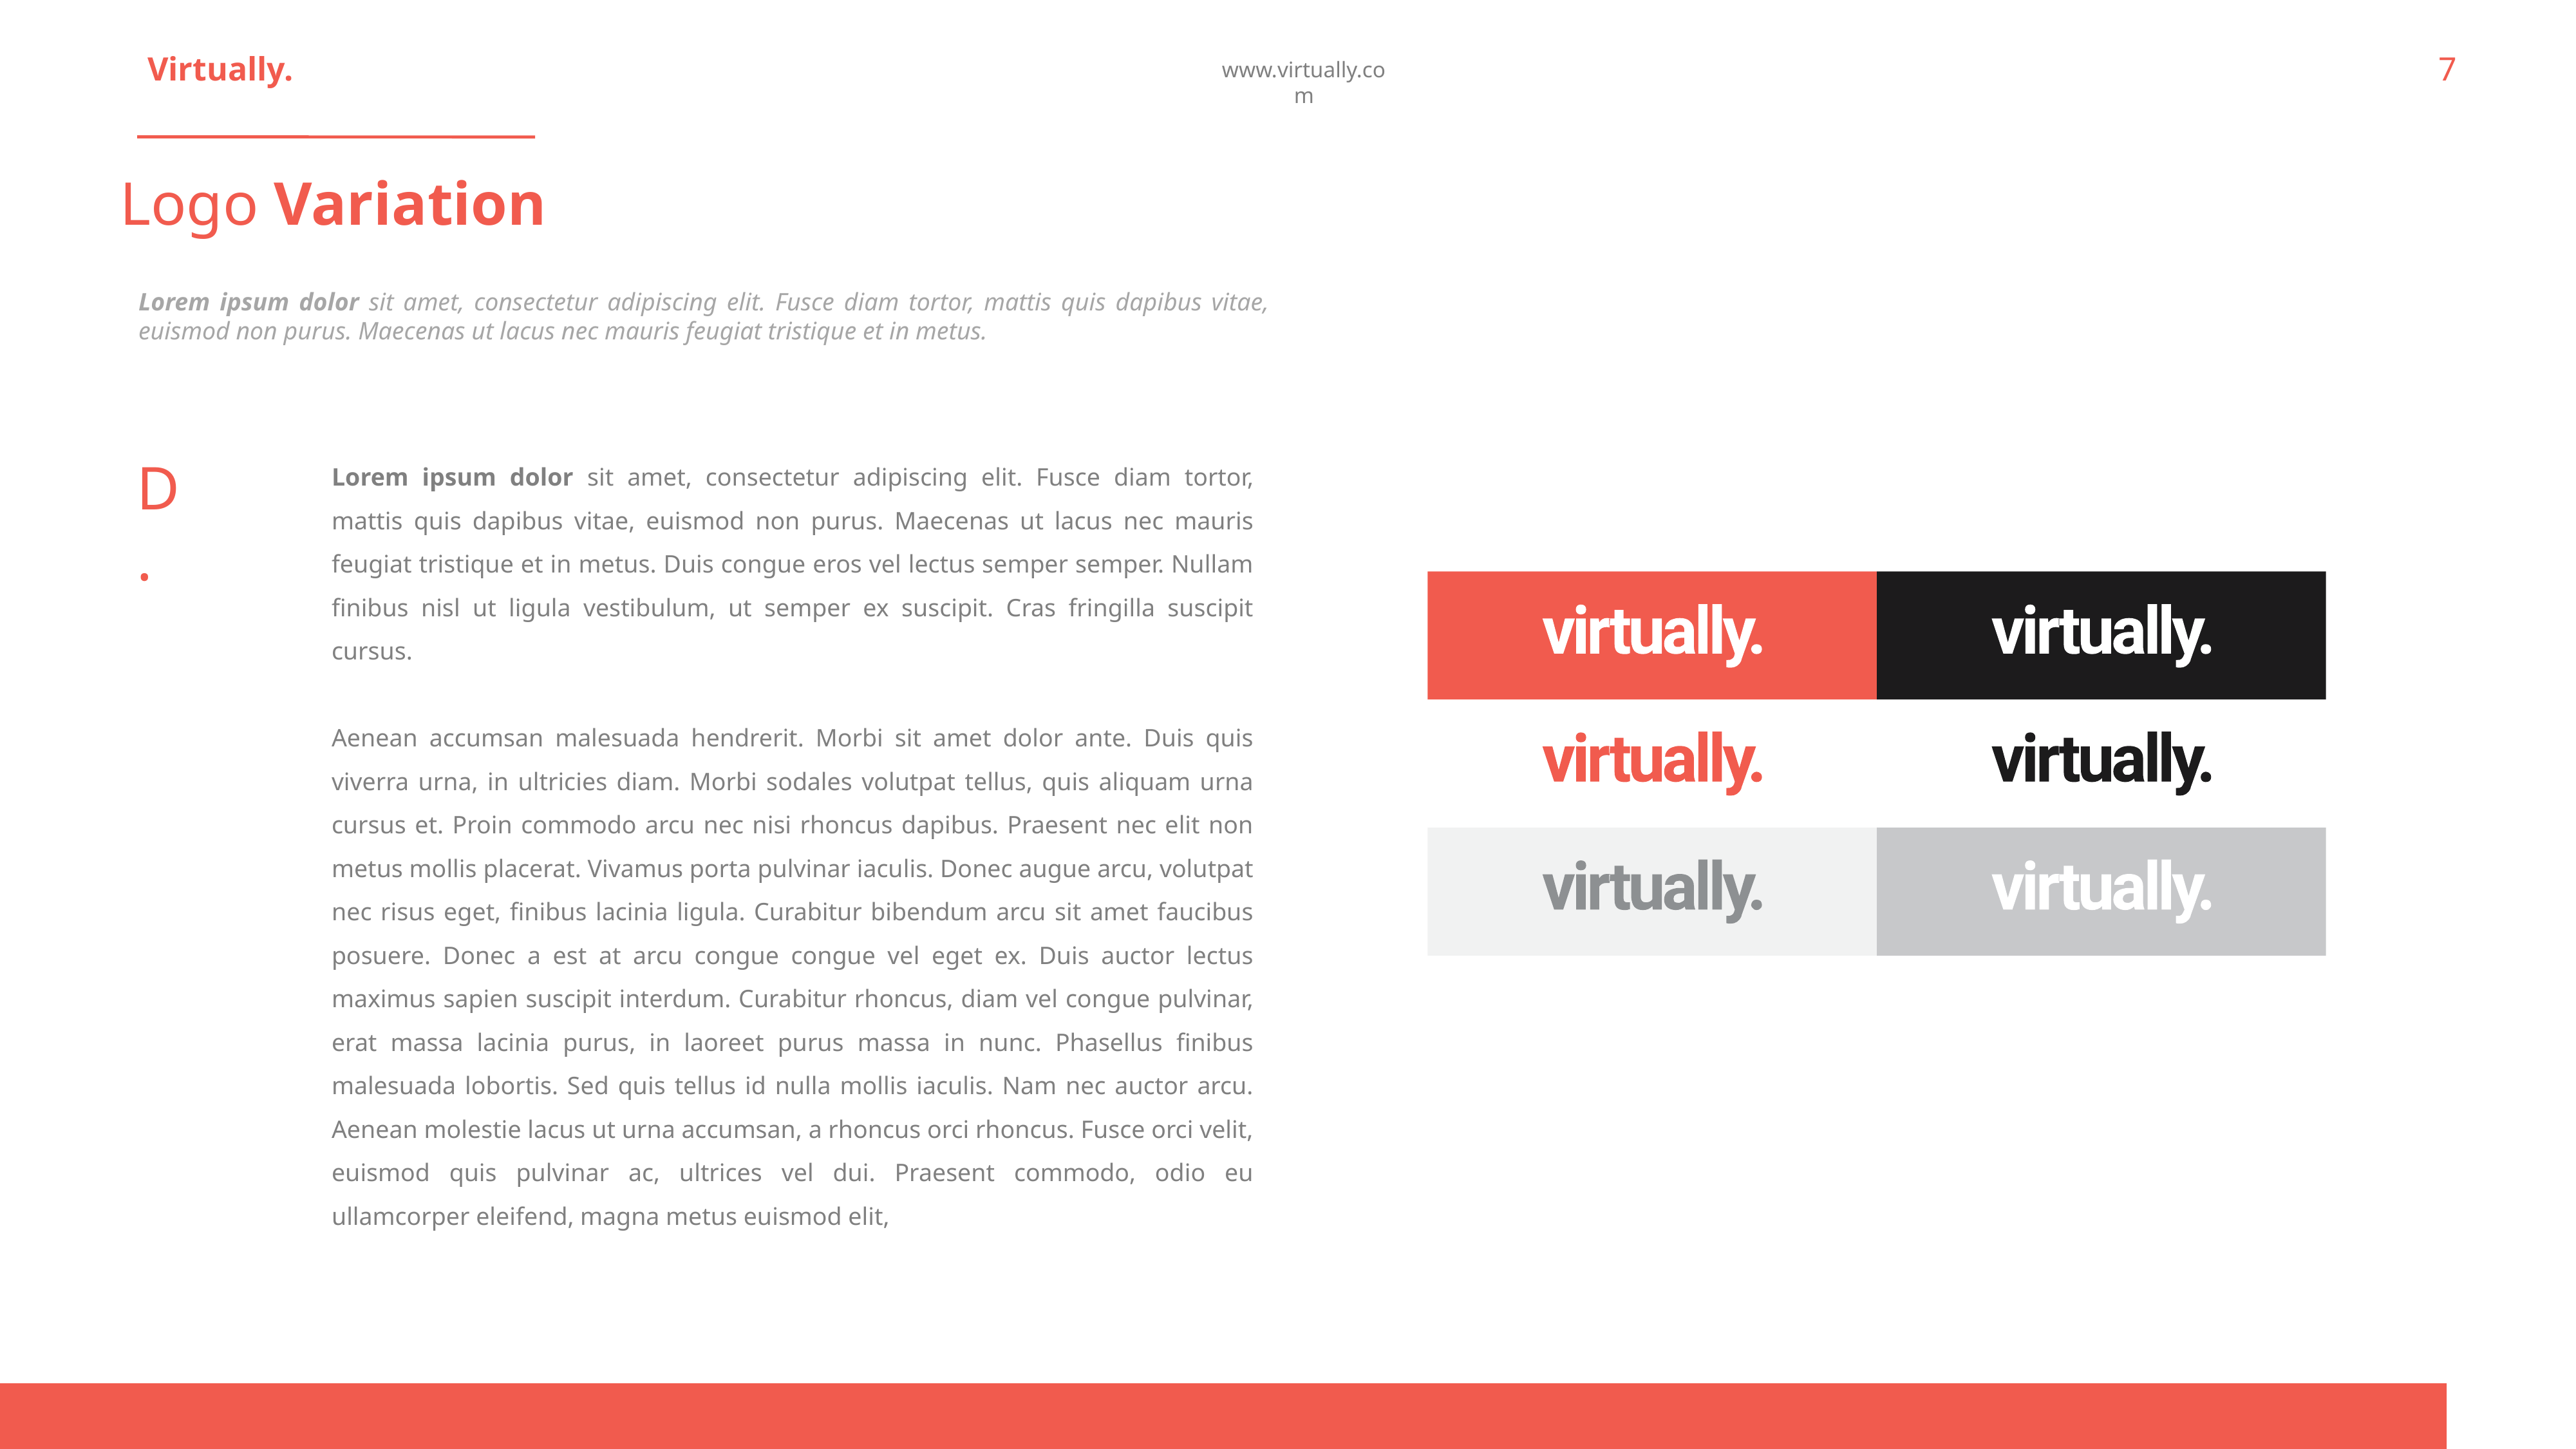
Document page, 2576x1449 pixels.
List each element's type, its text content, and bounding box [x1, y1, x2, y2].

text_box D. [136, 450, 194, 592]
text_box Virtually. [147, 48, 294, 87]
text_box www.virtually.com [1203, 51, 1405, 113]
text_box [0, 1383, 2447, 1449]
text_box Logo Variation [120, 166, 547, 237]
text_box 7 [2438, 48, 2458, 87]
text_box Lorem ipsum dolor sit amet, consectetur adipiscing elit. Fusce diam tortor, mattis quis dapibus vitae, euismod non purus. Maecenas ut lacus nec mauris feugiat tristique et in metus. Duis congue eros vel lectus semper semper. Nullam finibus nisl ut ligula vestibulum, ut semper ex suscipit. Cras fringilla suscipit cursus. Aenean accumsan malesuada hendrerit. Morbi sit amet dolor ante. Duis quis viverra urna, in ultricies diam. Morbi sodales volutpat tellus, quis aliquam urna cursus et. Proin commodo arcu nec nisi rhoncus dapibus. Praesent nec elit non metus mollis placerat. Vivamus porta pulvinar iaculis. Donec augue arcu, volutpat nec risus eget, finibus lacinia ligula. Curabitur bibendum arcu sit amet faucibus posuere. Donec a est at arcu congue congue vel eget ex. Duis auctor lectus maximus sapien suscipit interdum. Curabitur rhoncus, diam vel congue pulvinar, erat massa lacinia purus, in laoreet purus massa in nunc. Phasellus finibus malesuada lobortis. Sed quis tellus id nulla mollis iaculis. Nam nec auctor arcu. Aenean molestie lacus ut urna accumsan, a rhoncus orci rhoncus. Fusce orci velit, euismod quis pulvinar ac, ultrices vel dui. Praesent commodo, odio eu ullamcorper eleifend, magna metus euismod elit, [322, 442, 1264, 1159]
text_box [1427, 571, 2326, 956]
text_box Lorem ipsum dolor sit amet, consectetur adipiscing elit. Fusce diam tortor, mattis quis dapibus vitae, euismod non purus. Maecenas ut lacus nec mauris feugiat tristique et in metus. [129, 281, 1280, 350]
